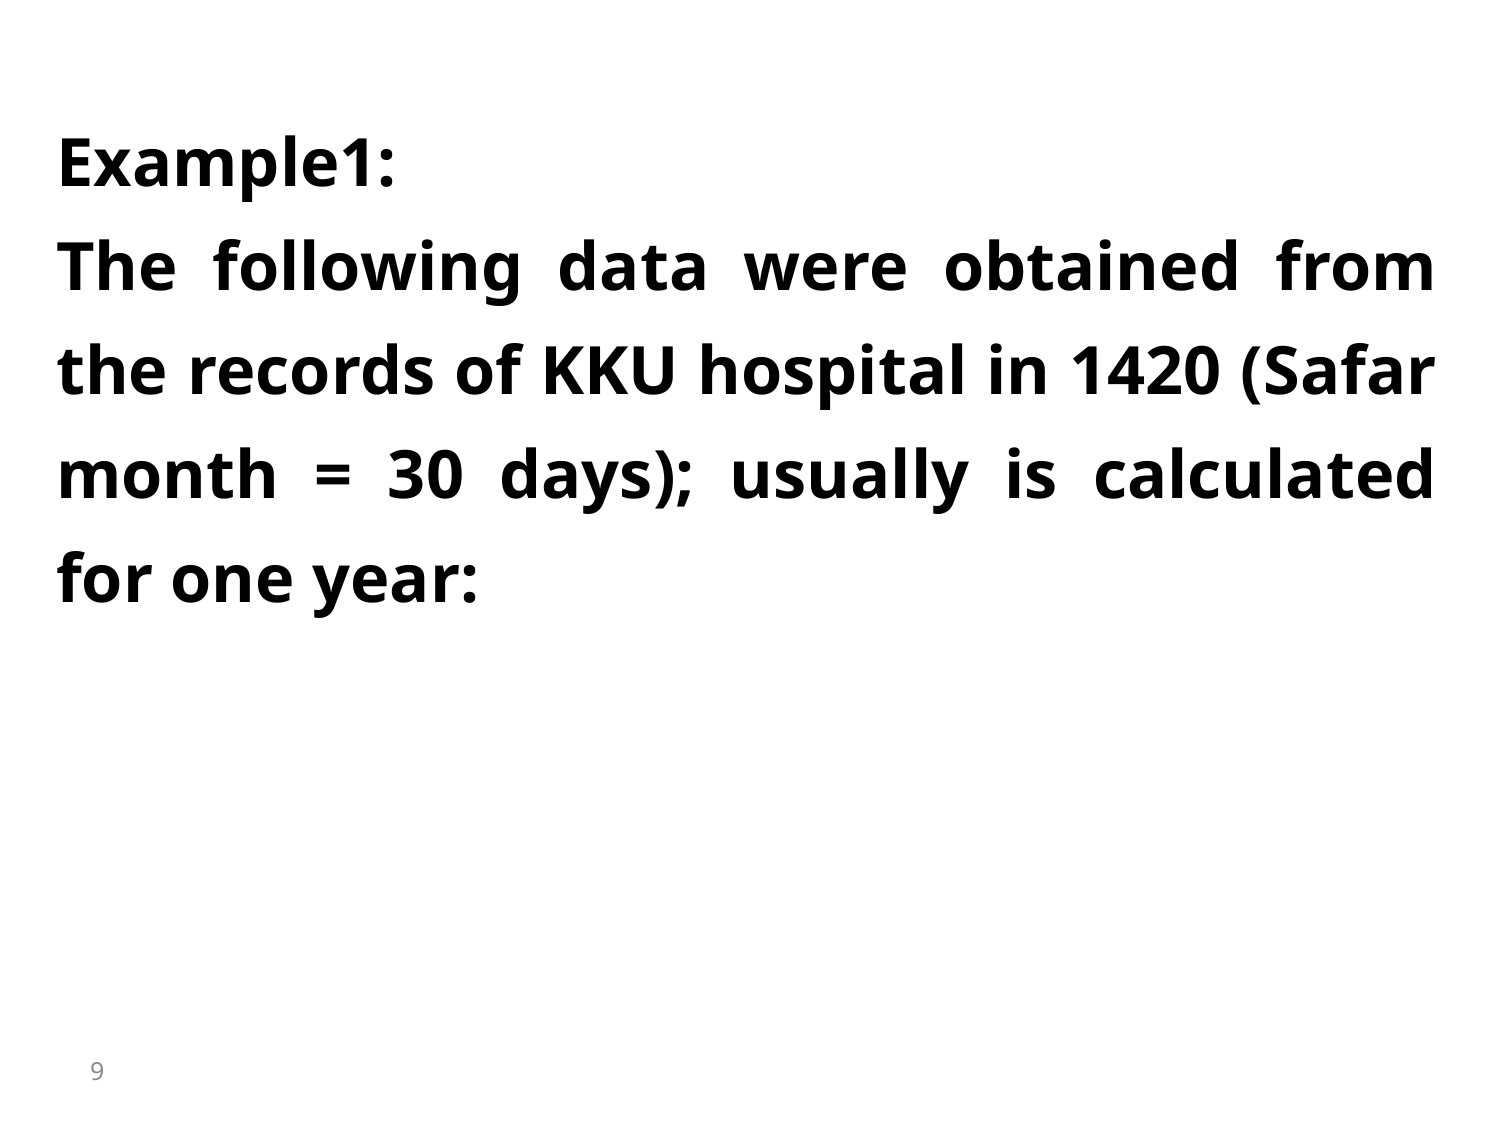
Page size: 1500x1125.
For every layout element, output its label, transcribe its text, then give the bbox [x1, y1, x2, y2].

slide_number 9 [75, 1042, 425, 1103]
text_box Example1: The following data were obtained from the records of KKU hospital in 1420 (Safar month = 30 days); usually is calculated for one year: [41, 87, 1454, 624]
